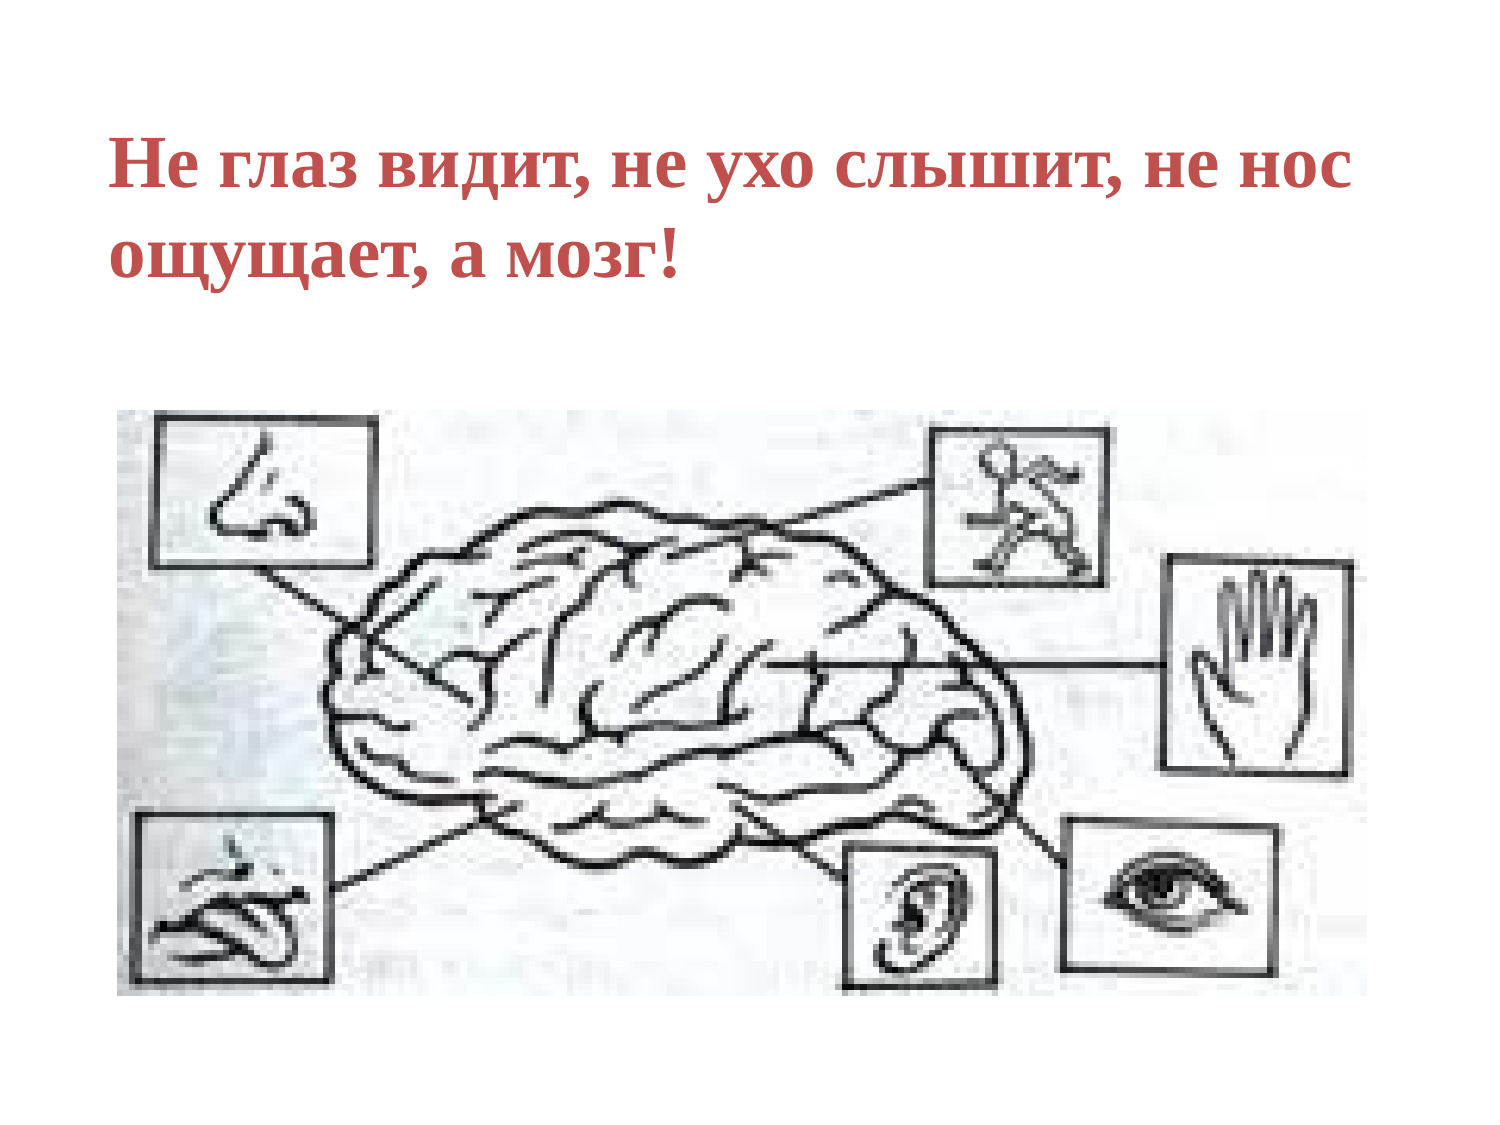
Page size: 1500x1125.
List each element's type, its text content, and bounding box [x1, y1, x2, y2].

text_box Не глаз видит, не ухо слышит, не нос ощущает, а мозг! [93, 105, 1372, 301]
picture [116, 409, 1367, 997]
